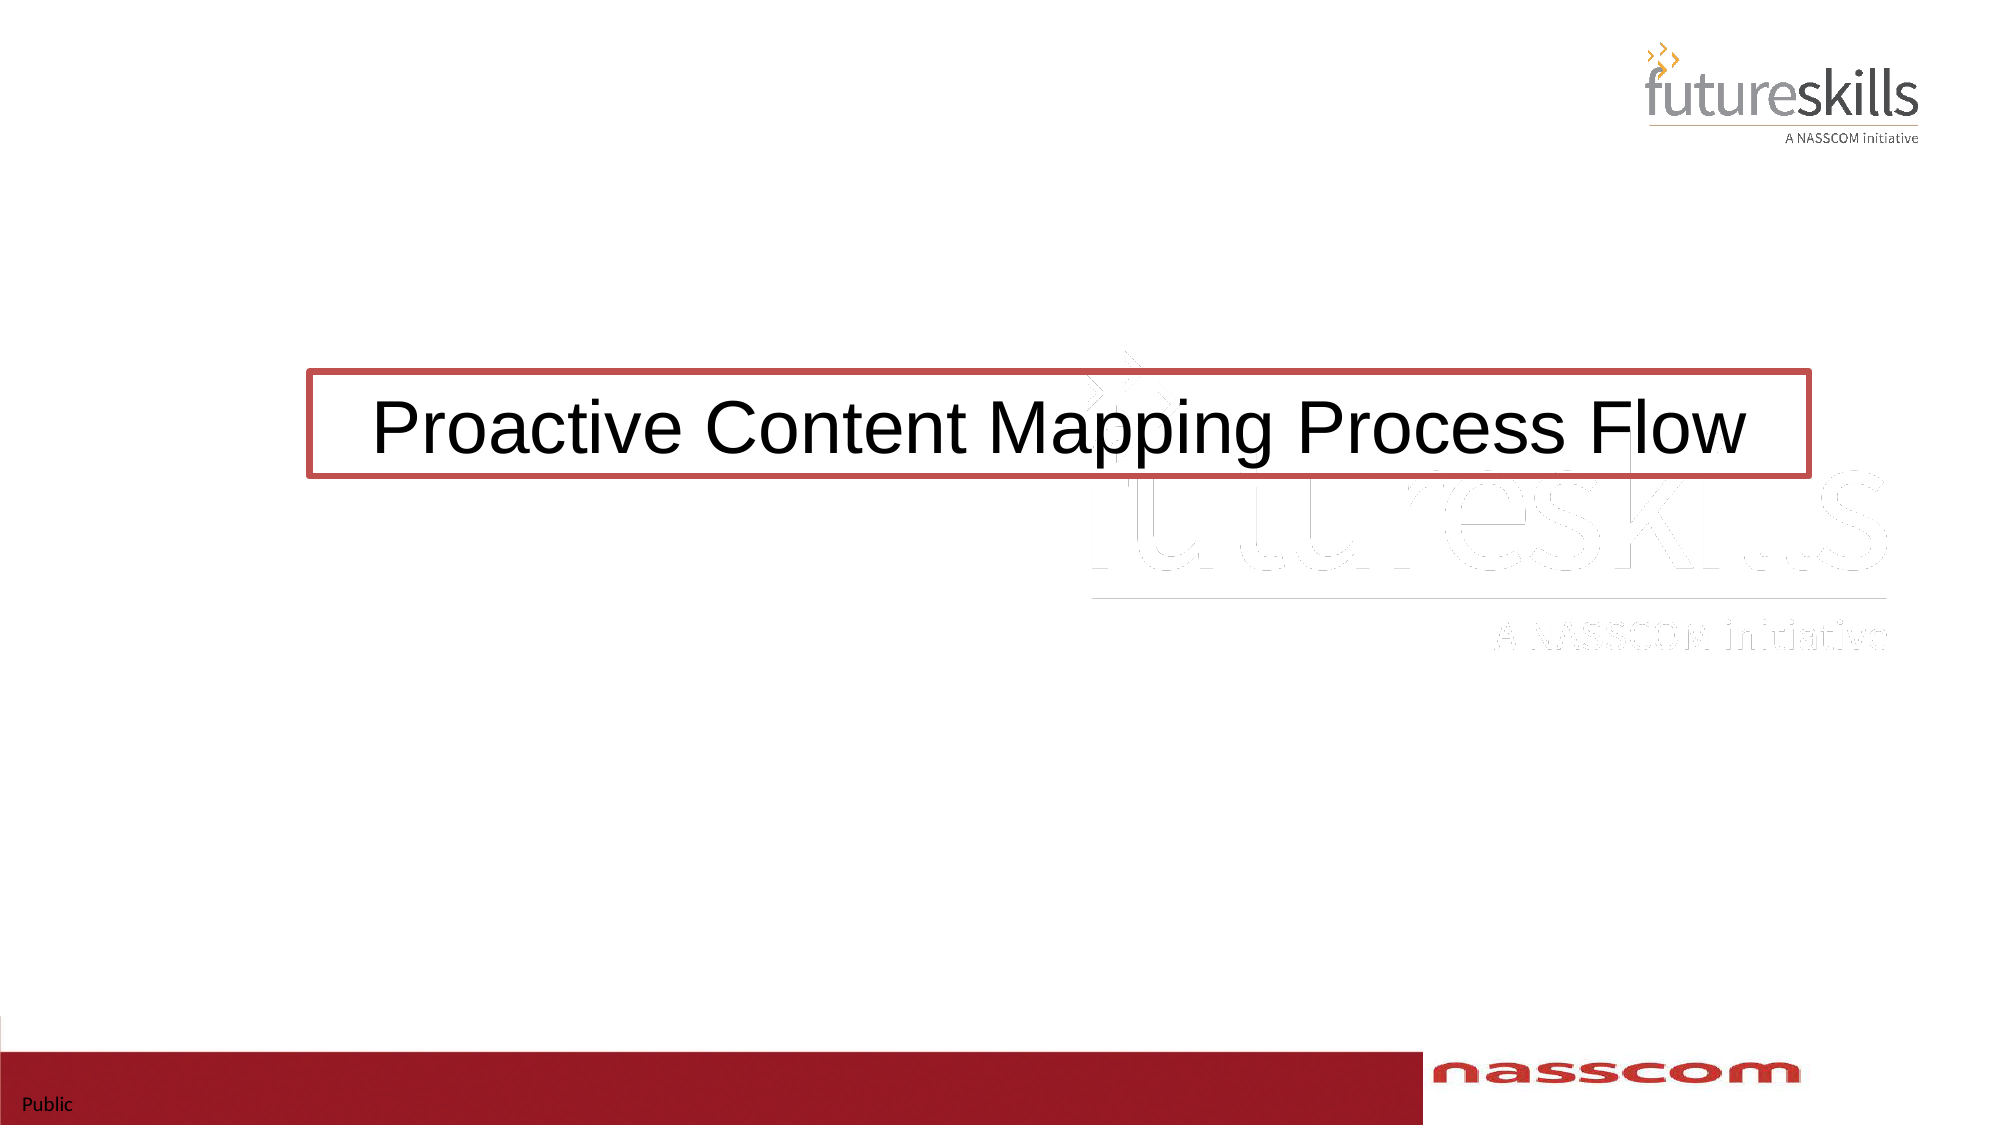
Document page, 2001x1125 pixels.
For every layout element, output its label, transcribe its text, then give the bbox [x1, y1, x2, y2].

picture [0, 0, 2000, 1125]
text_box Proactive Content Mapping Process Flow [309, 371, 1074, 477]
